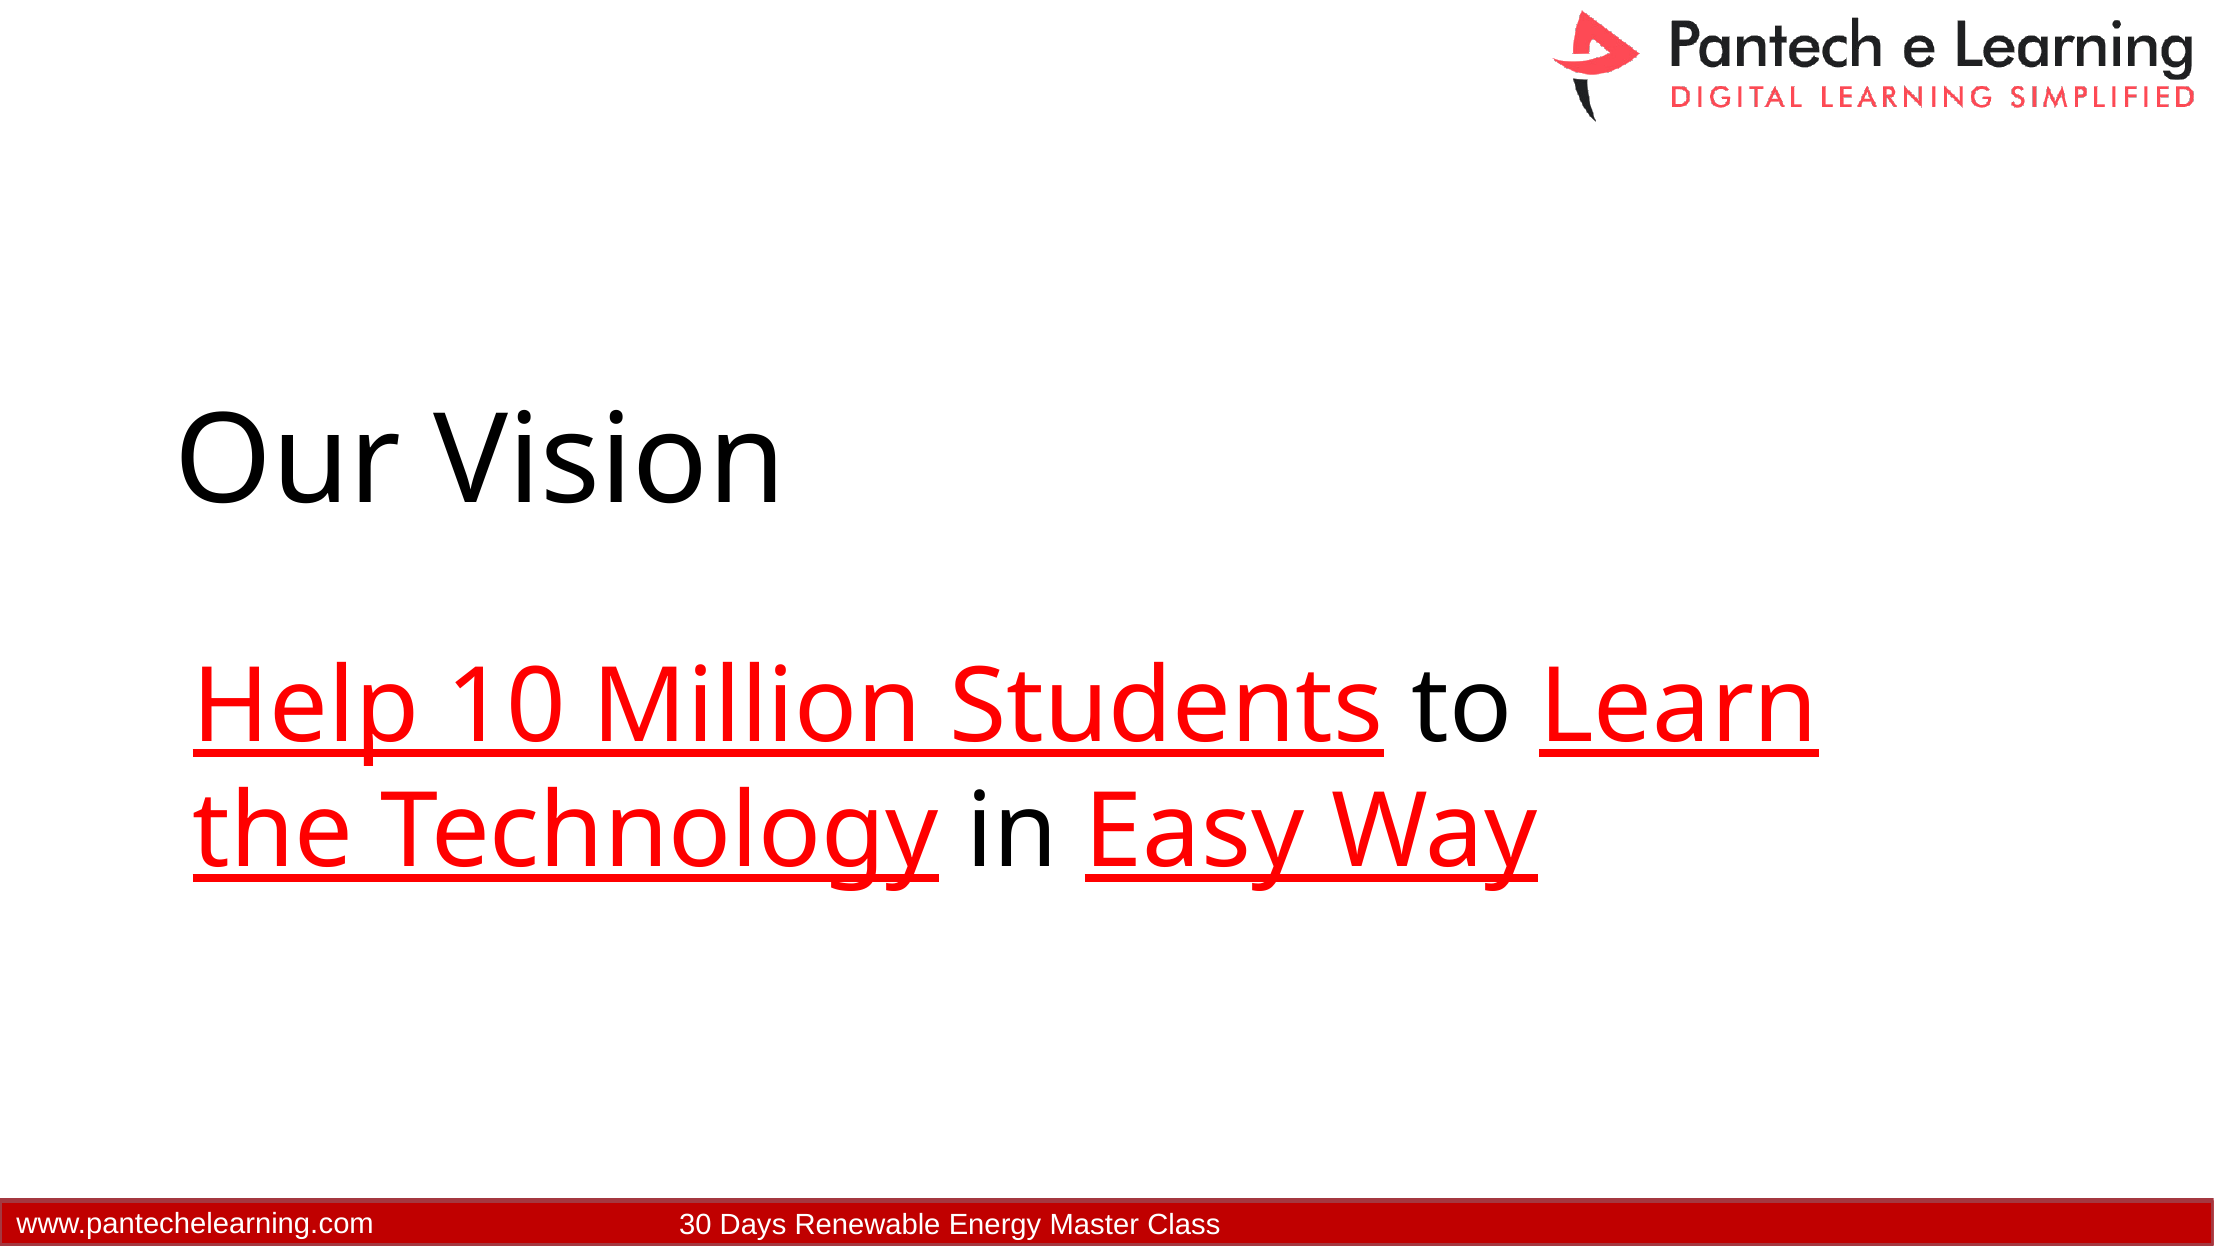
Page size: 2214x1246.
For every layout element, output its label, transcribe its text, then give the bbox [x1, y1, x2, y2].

picture [1522, 0, 2214, 175]
title Help 10 Million Students to Learn the Technology in Easy Way [192, 660, 1826, 865]
title Our Vision [174, 323, 806, 528]
